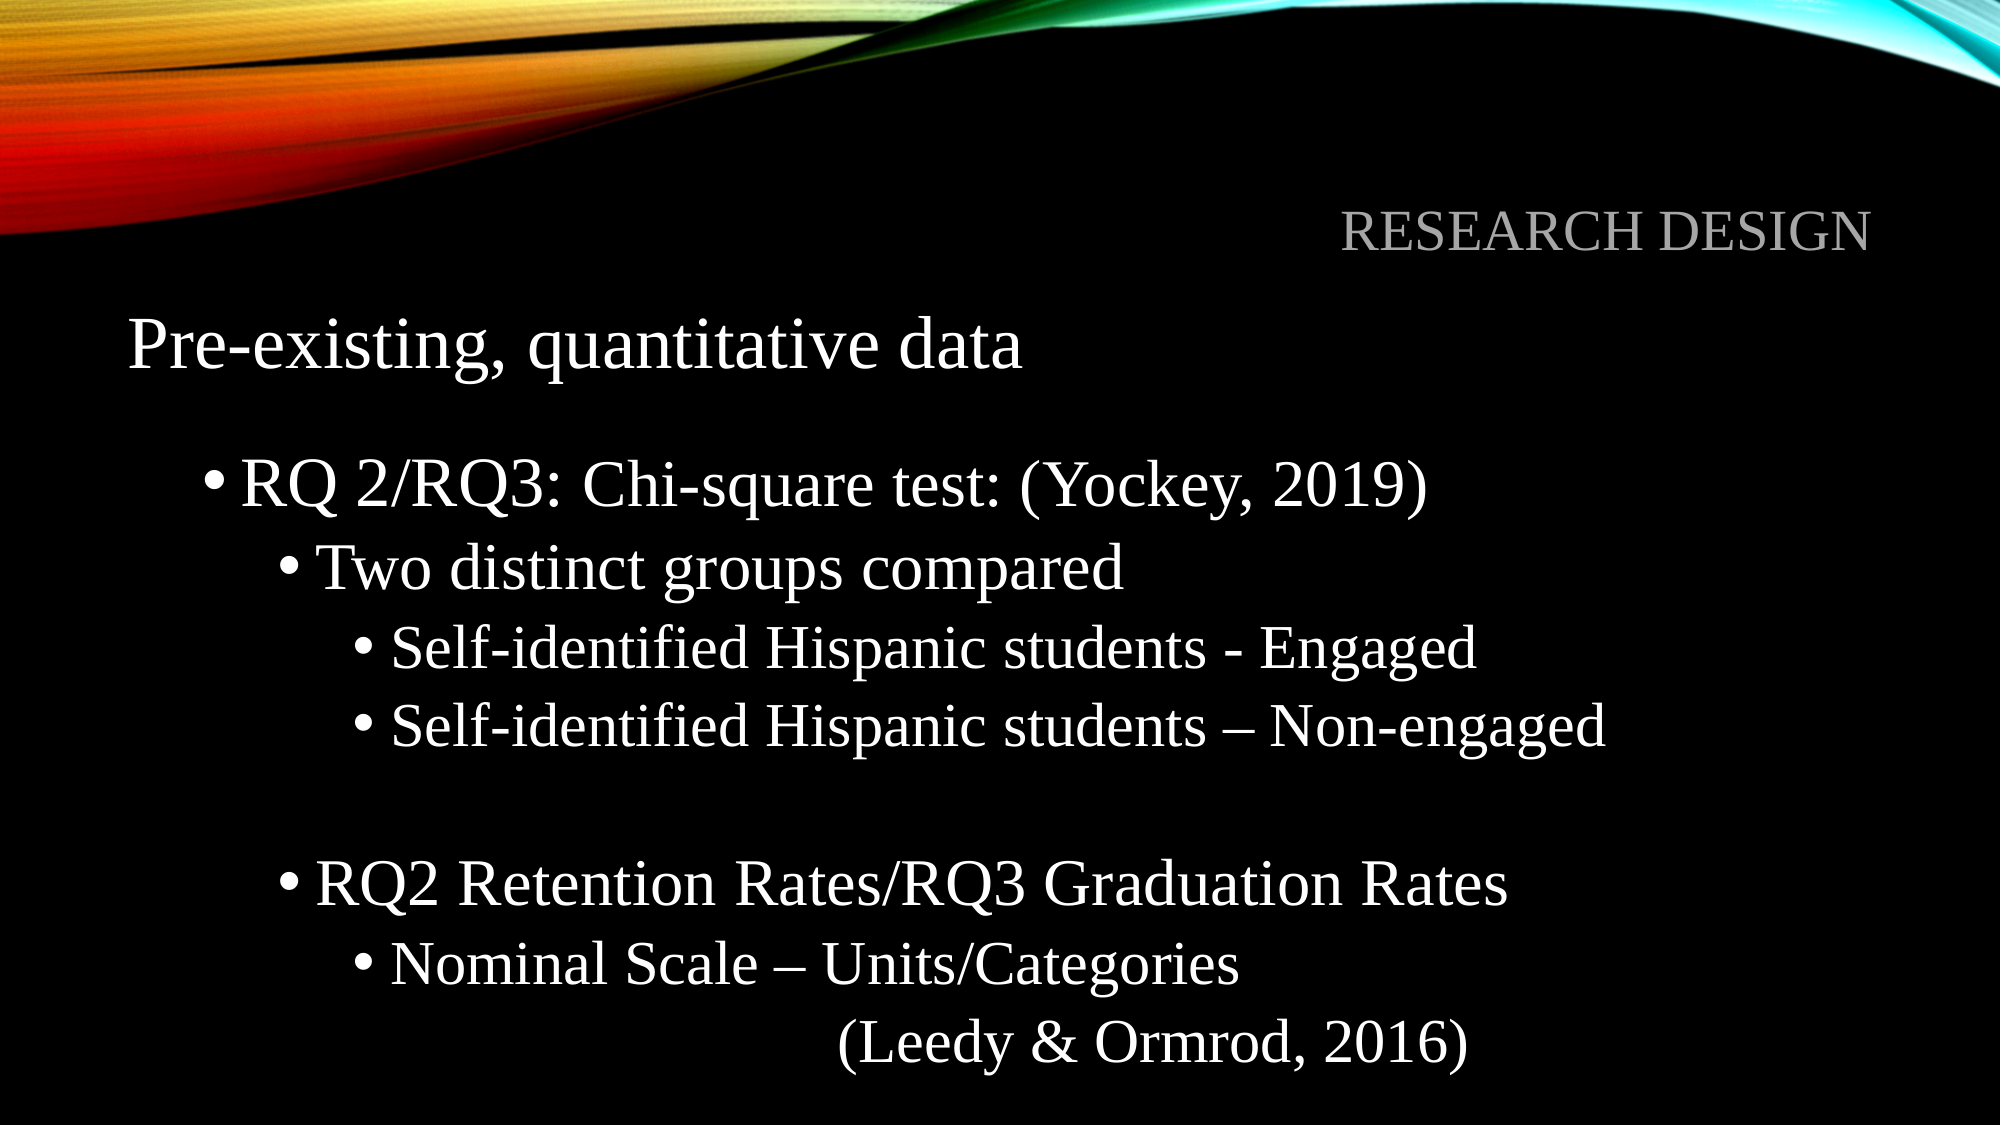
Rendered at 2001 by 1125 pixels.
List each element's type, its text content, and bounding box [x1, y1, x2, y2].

title Research design [474, 125, 1888, 296]
list Pre-existing, quantitative data RQ 2/RQ3: Chi-square test: (Yockey, 2019) Two distinct groups compared Self-identified Hispanic students - Engaged Self-identified Hispanic students – Non-engaged RQ2 Retention Rates/RQ3 Graduation Rates Nominal Scale – Units/Categories (Leedy & Ormrod, 2016) [112, 296, 1888, 1088]
picture [0, 0, 2000, 237]
